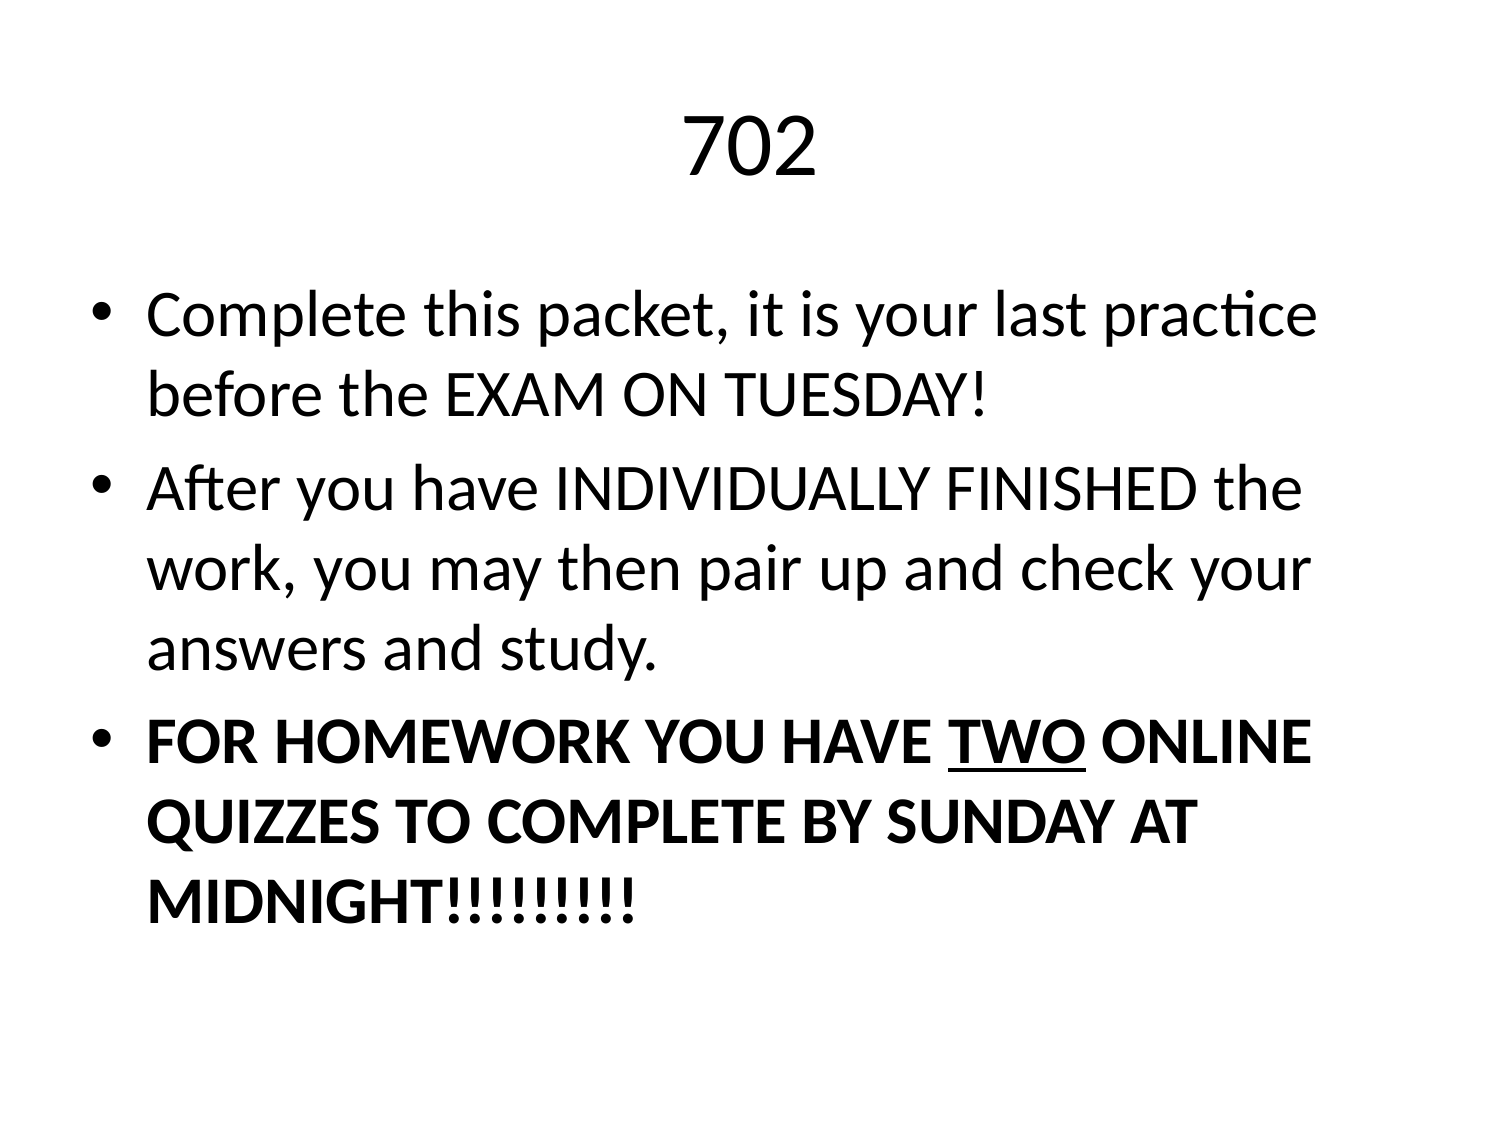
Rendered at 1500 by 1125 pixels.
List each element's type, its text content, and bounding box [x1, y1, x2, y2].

list Complete this packet, it is your last practice before the EXAM ON TUESDAY! After you have INDIVIDUALLY FINISHED the work, you may then pair up and check your answers and study. FOR HOMEWORK YOU HAVE TWO ONLINE QUIZZES TO COMPLETE BY SUNDAY AT MIDNIGHT!!!!!!!!! [75, 262, 1425, 1005]
title 702 [75, 45, 1425, 233]
